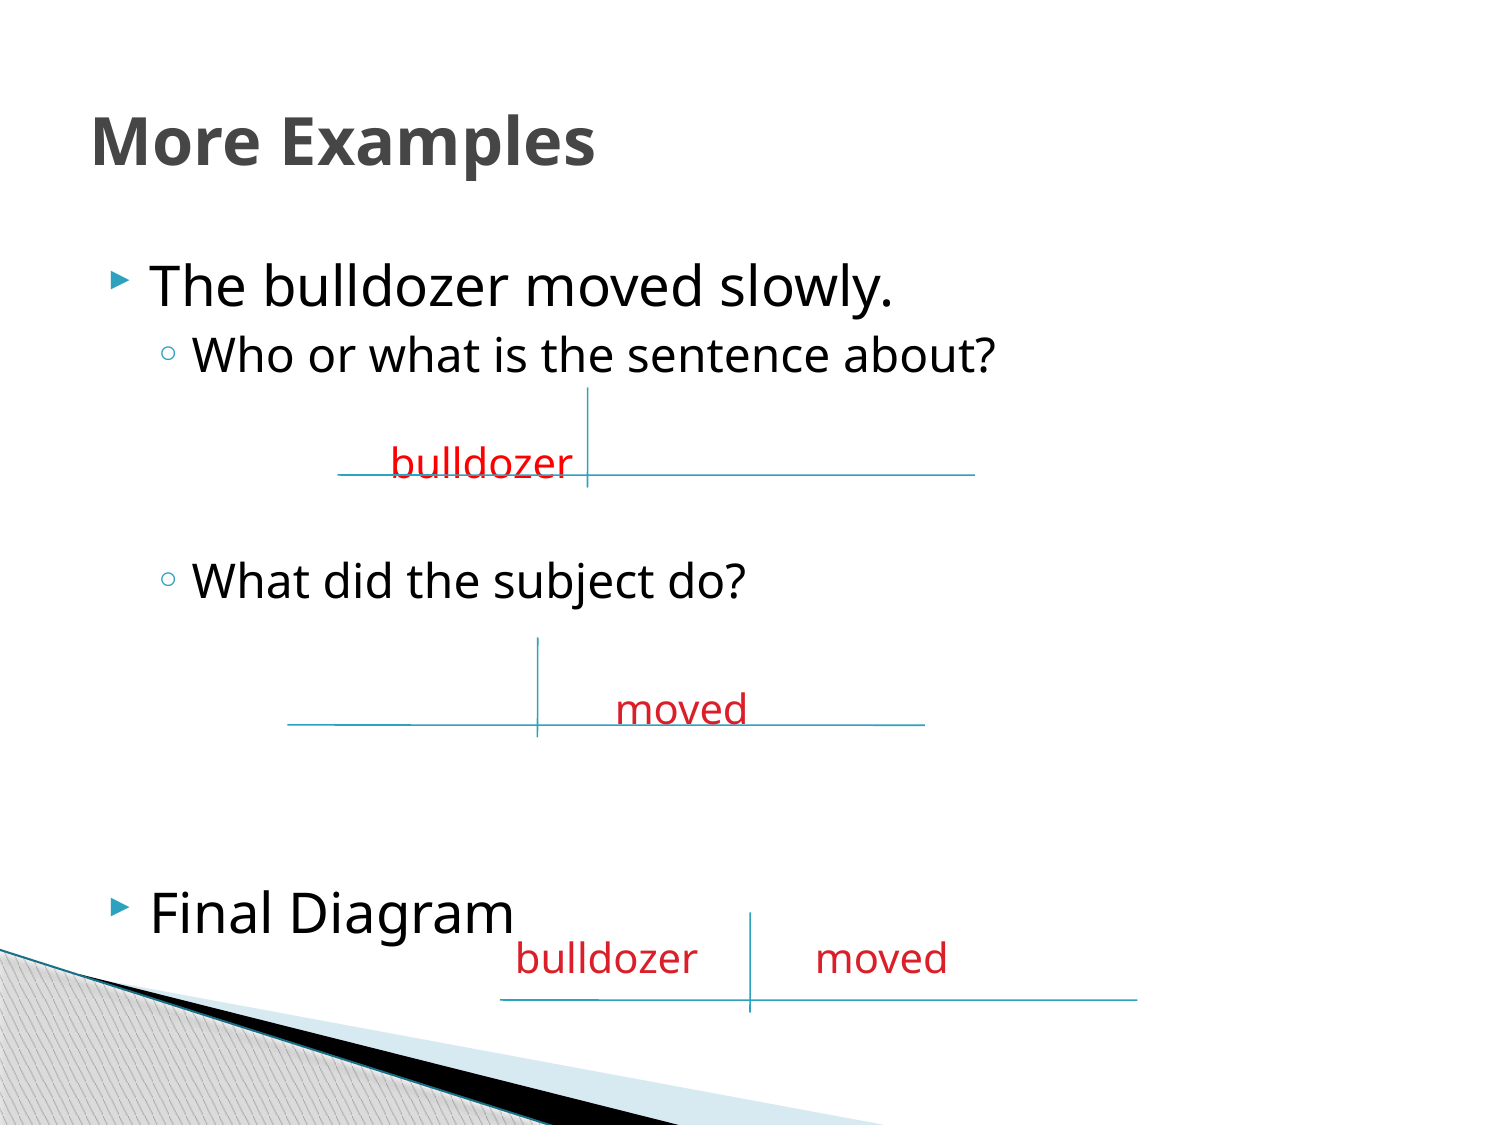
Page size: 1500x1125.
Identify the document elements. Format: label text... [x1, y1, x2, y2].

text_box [337, 387, 976, 488]
title More Examples [75, 45, 1425, 233]
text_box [499, 912, 1138, 1013]
list The bulldozer moved slowly. Who or what is the sentence about? bulldozer What did the subject do? Final Diagram [75, 243, 1425, 986]
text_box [287, 637, 926, 738]
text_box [499, 924, 1038, 991]
